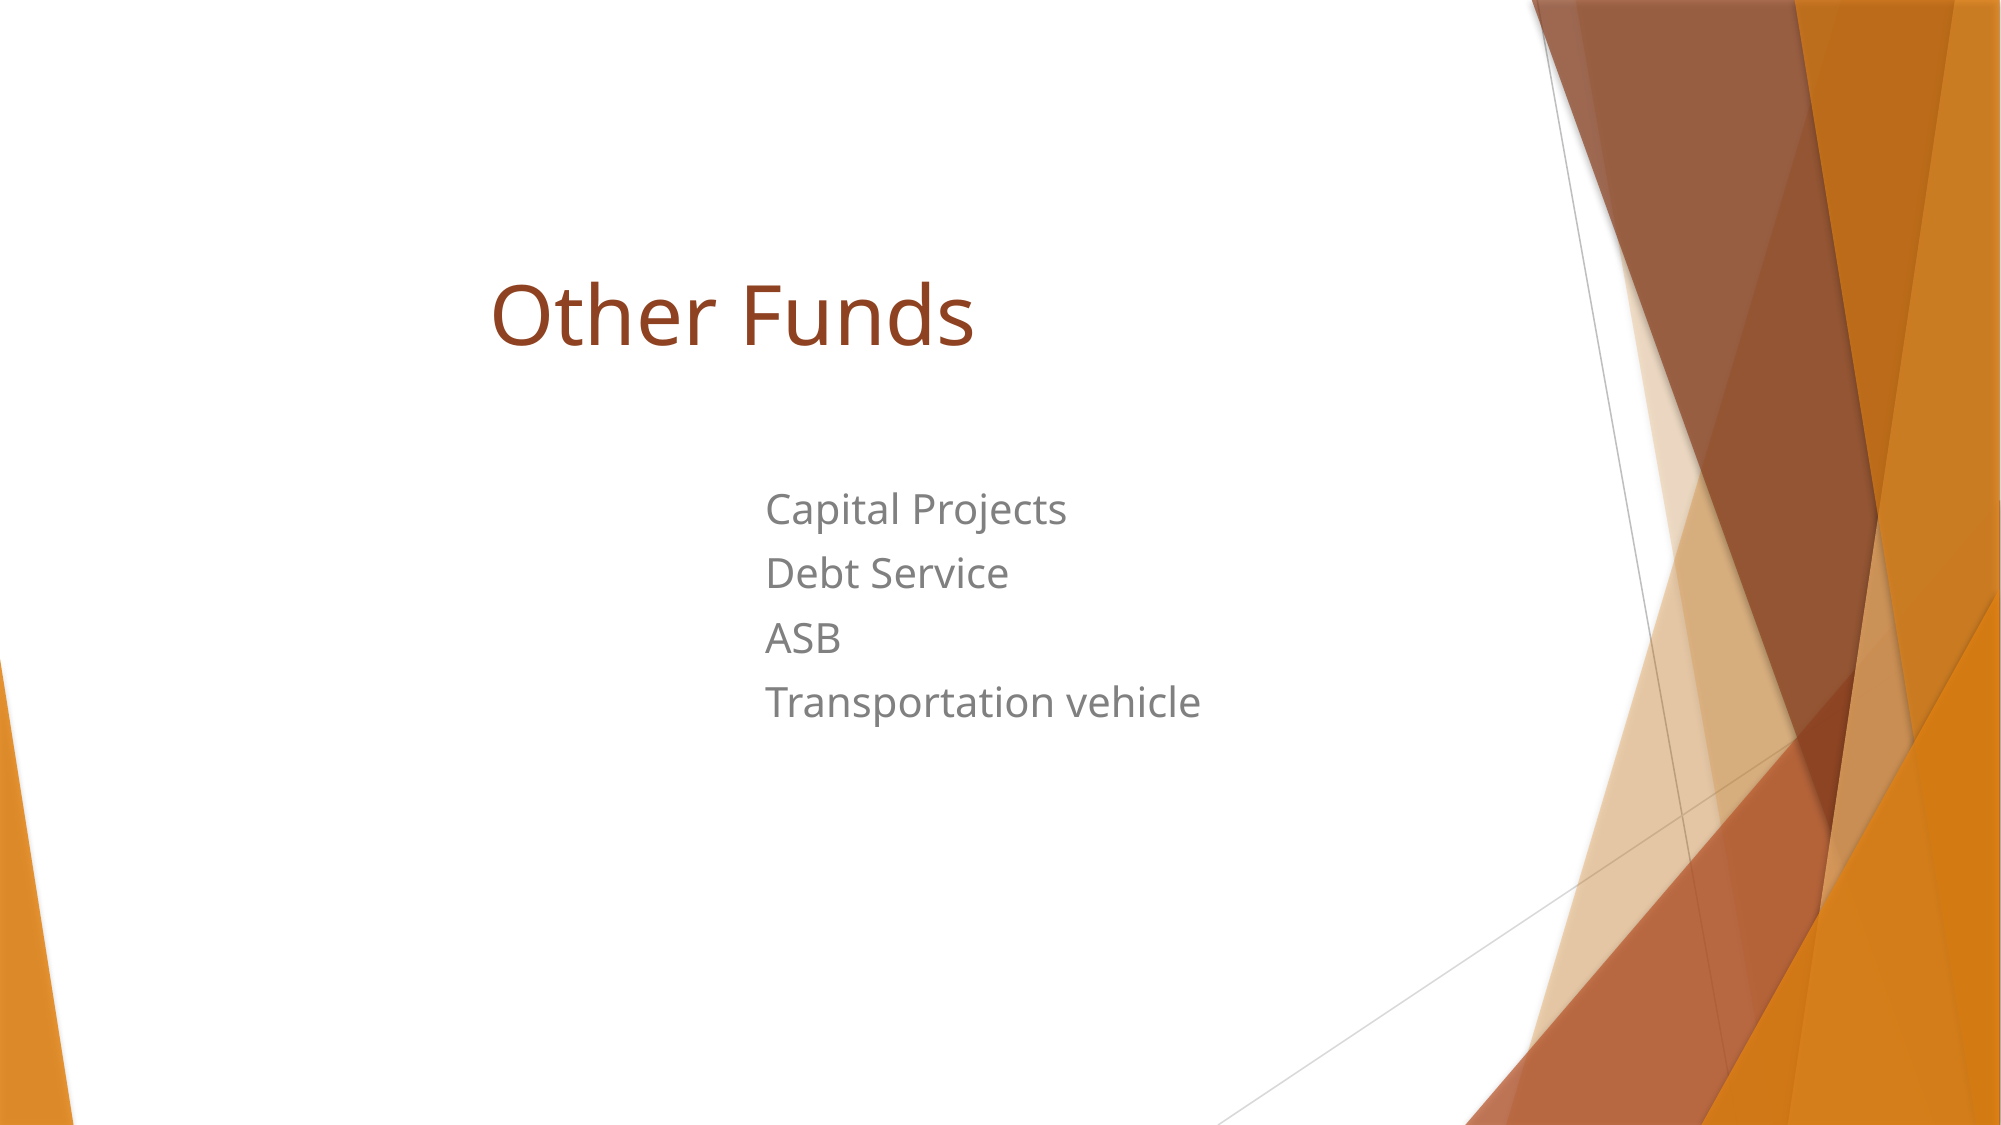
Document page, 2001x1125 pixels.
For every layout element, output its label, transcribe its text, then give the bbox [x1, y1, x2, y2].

title Other Funds [474, 200, 1600, 424]
list Capital Projects Debt Service ASB Transportation vehicle [750, 474, 1638, 825]
